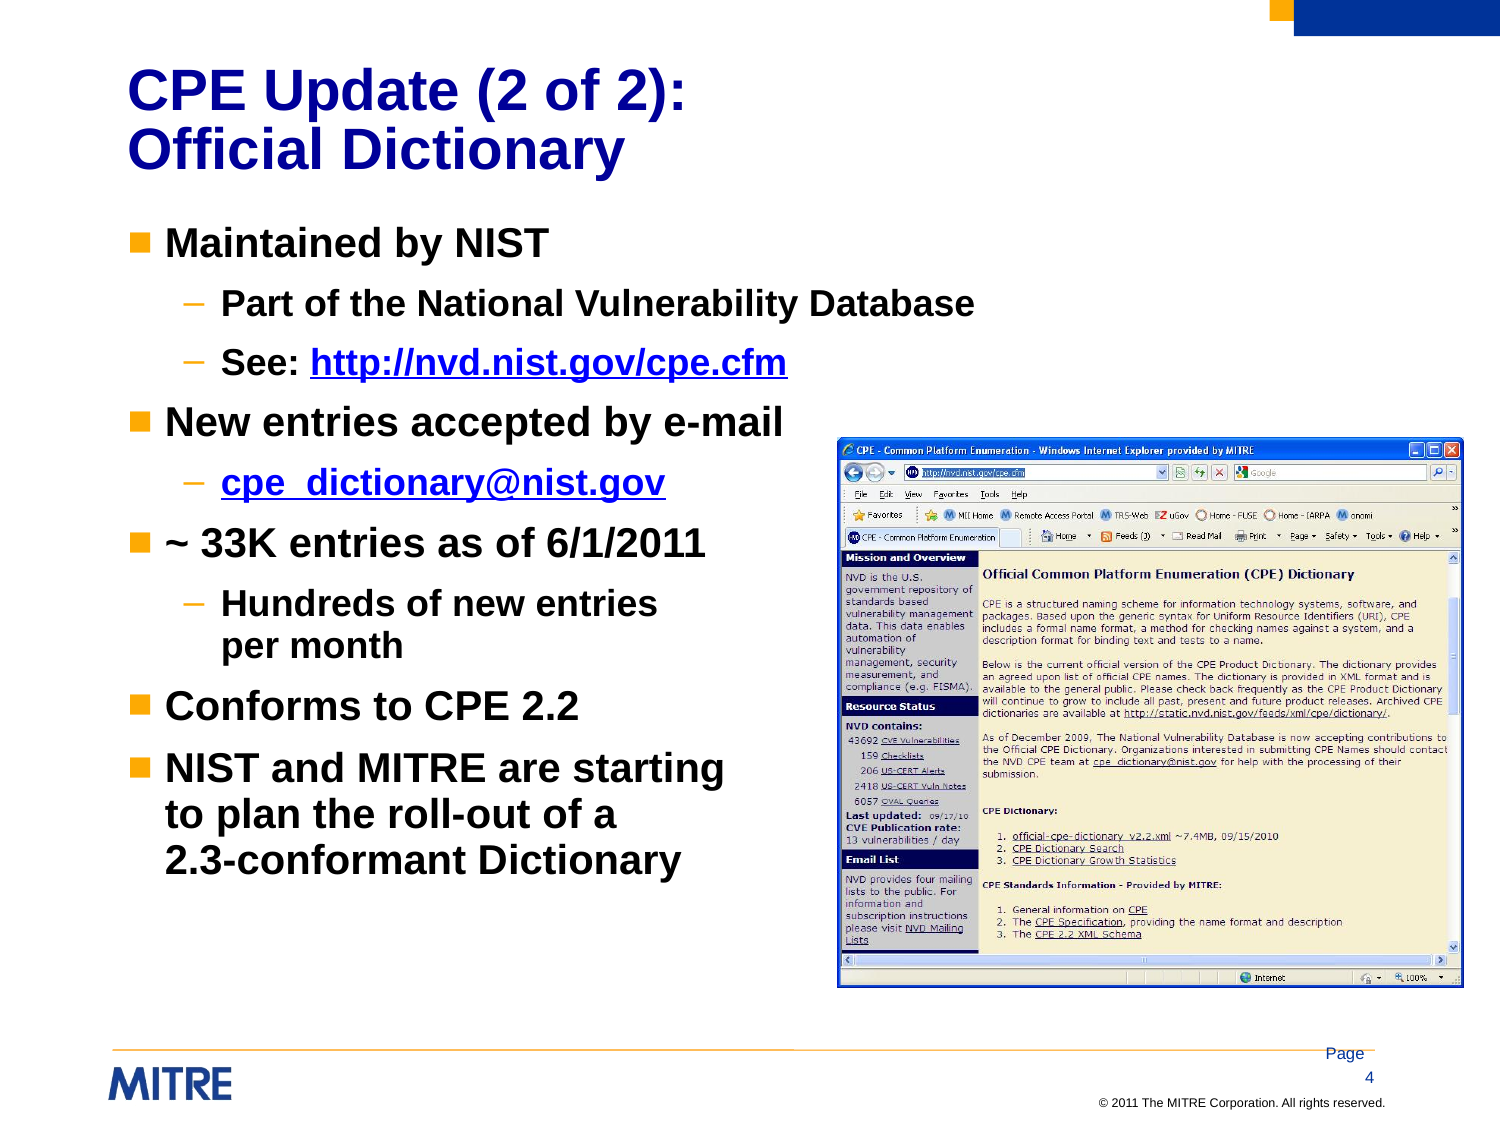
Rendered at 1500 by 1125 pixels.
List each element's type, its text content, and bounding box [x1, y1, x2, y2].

picture [103, 1064, 236, 1106]
list Maintained by NIST Part of the National Vulnerability Database See: http://nvd.nist.gov/cpe.cfm New entries accepted by e-mail cpe_dictionary@nist.gov ~ 33K entries as of 6/1/2011 Hundreds of new entries per month Conforms to CPE 2.2 NIST and MITRE are starting to plan the roll-out of a 2.3-conformant Dictionary [112, 212, 1251, 1015]
picture [837, 437, 1465, 988]
title CPE Update (2 of 2): Official Dictionary [112, 45, 1375, 200]
slide_number Page 4 [1301, 1049, 1390, 1076]
